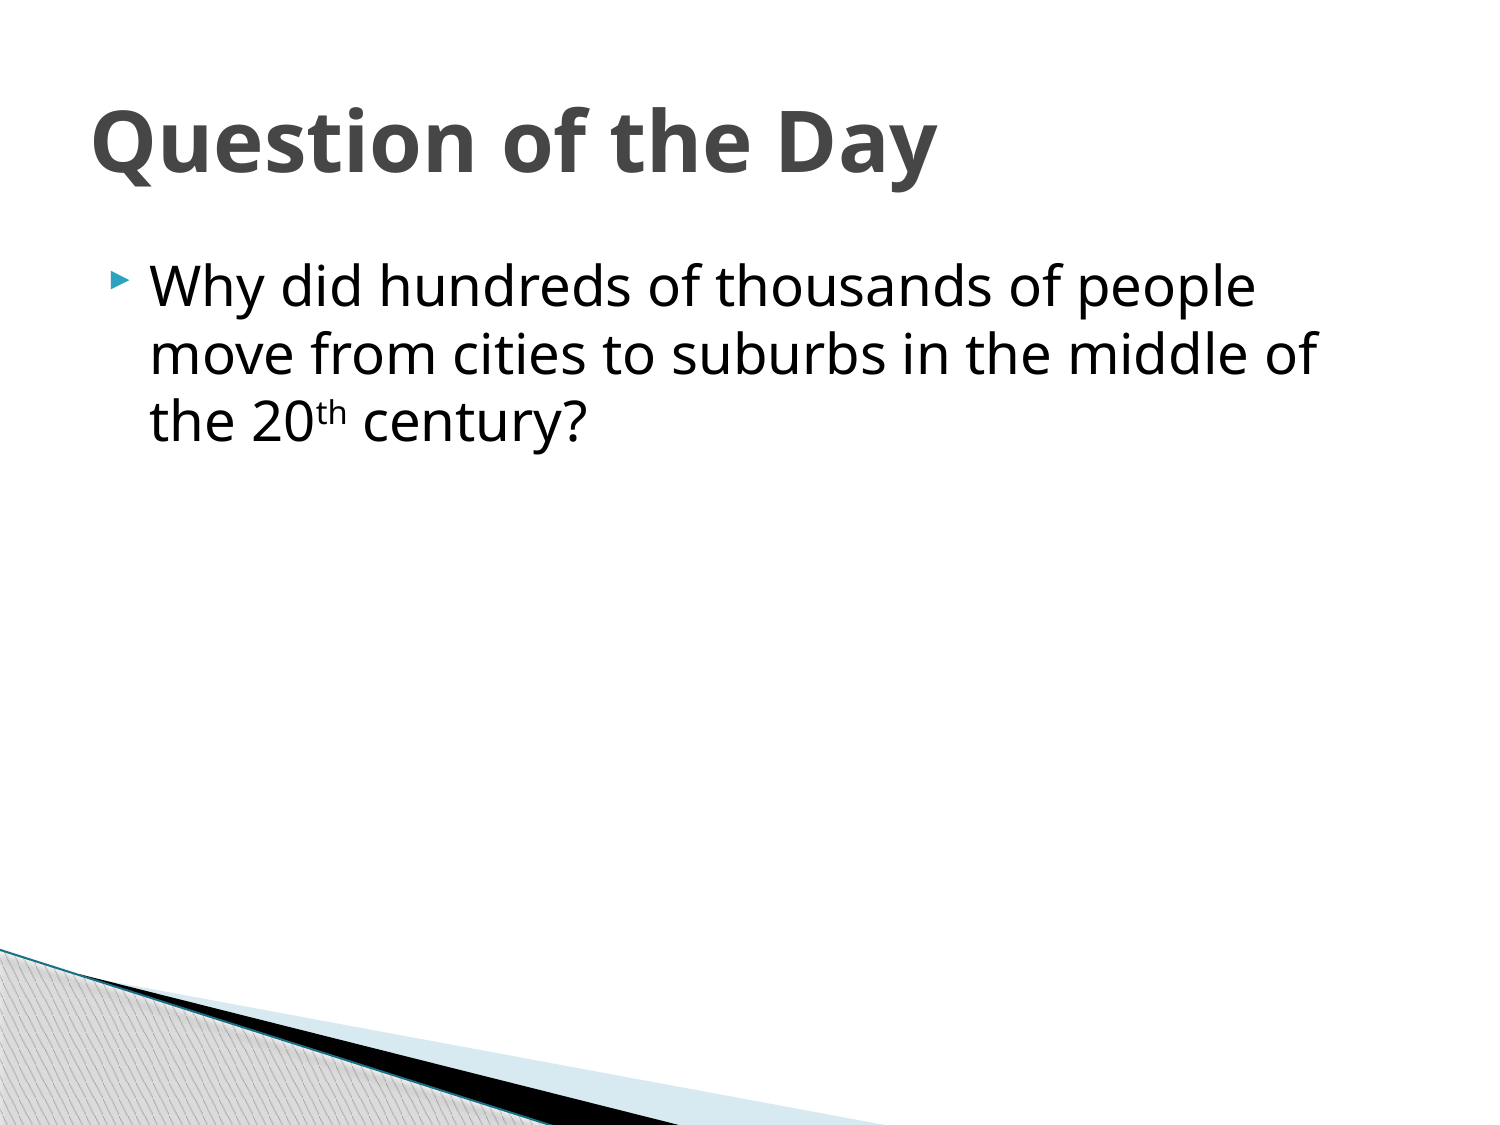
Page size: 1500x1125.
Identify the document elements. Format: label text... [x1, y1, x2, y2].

list Why did hundreds of thousands of people move from cities to suburbs in the middle of the 20th century? [75, 243, 1425, 986]
title Question of the Day [75, 45, 1425, 233]
